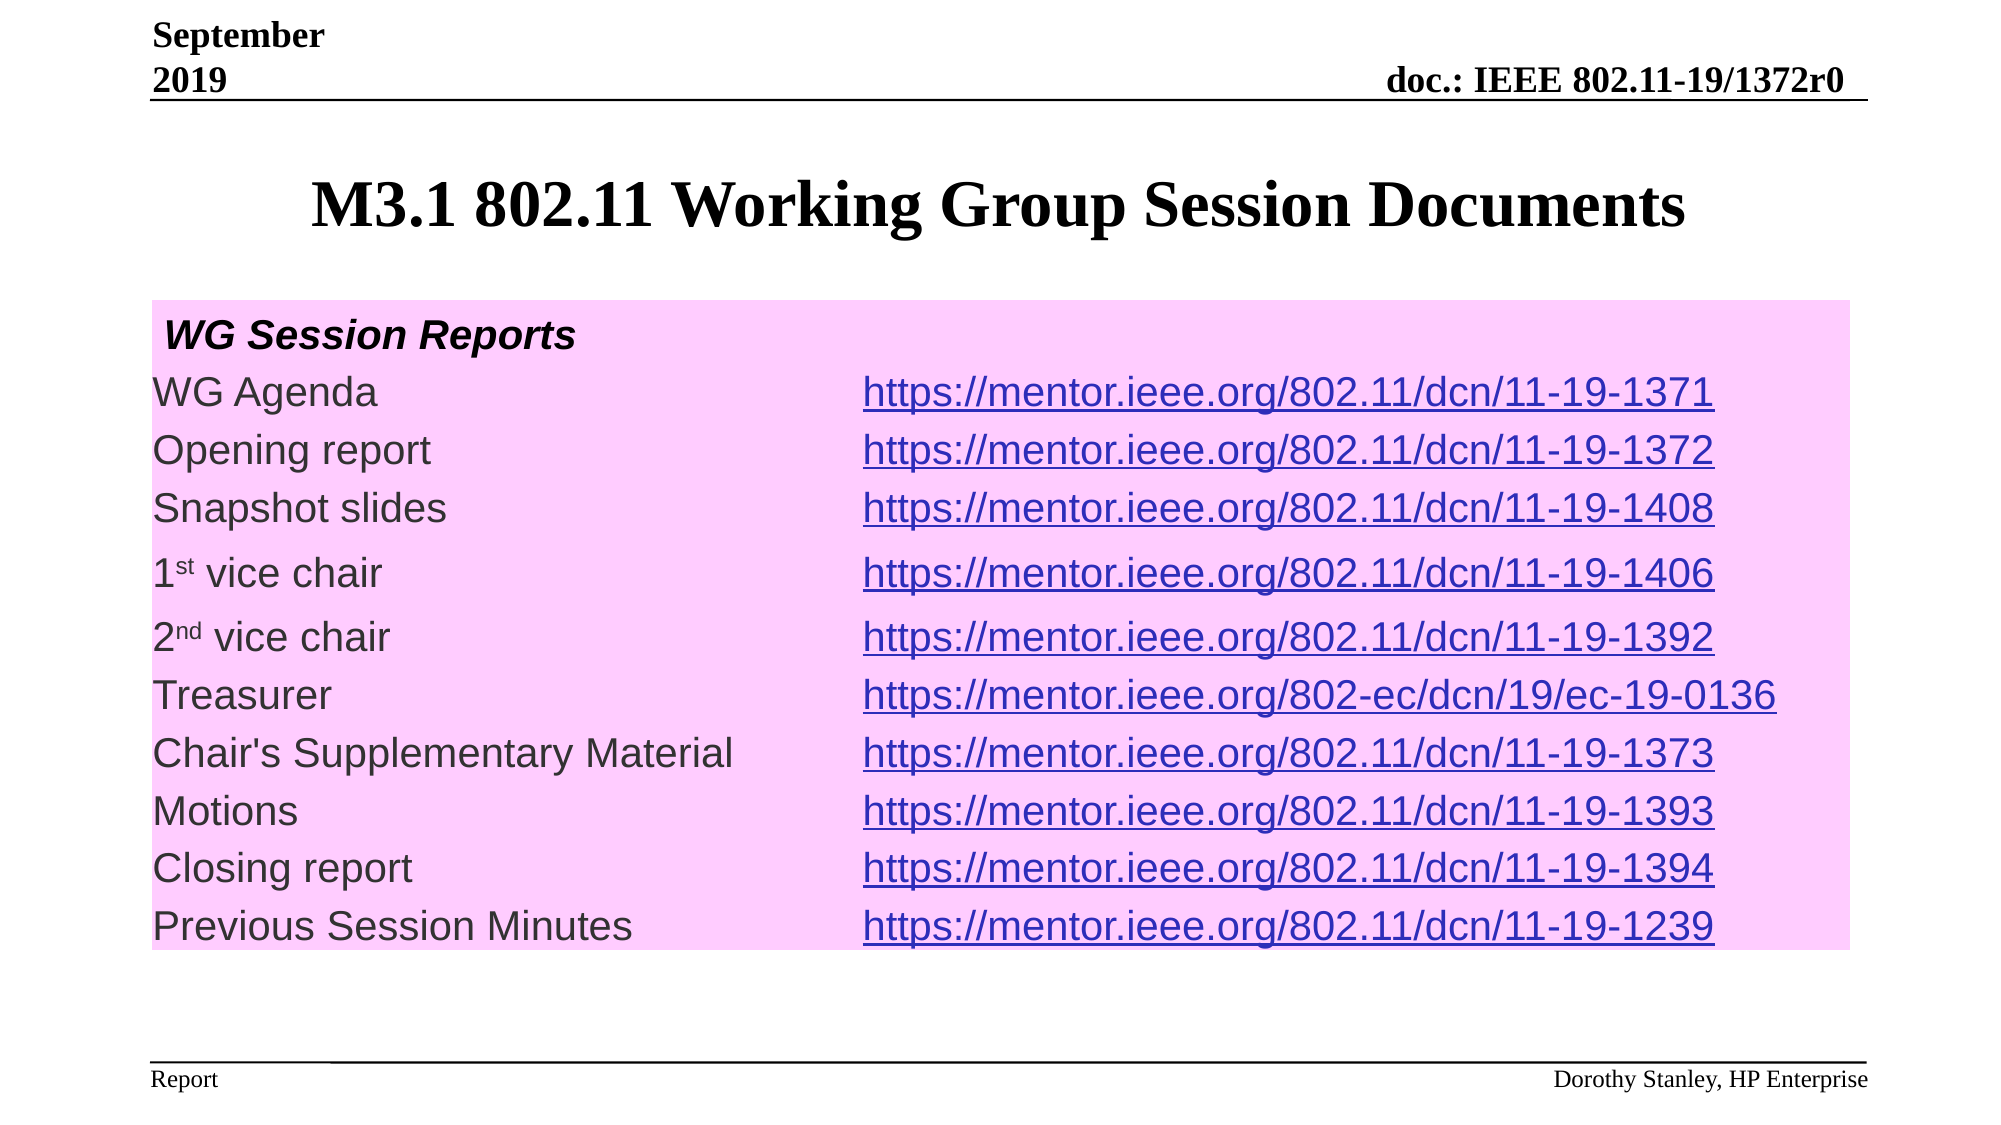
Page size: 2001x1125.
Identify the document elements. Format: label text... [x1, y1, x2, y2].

table_cell Closing report [152, 834, 862, 892]
table_cell https://mentor.ieee.org/802-ec/dcn/19/ec-19-0136 [862, 660, 1850, 718]
table_cell https://mentor.ieee.org/802.11/dcn/11-19-1408 [862, 473, 1850, 531]
table_cell 1st vice chair [152, 531, 862, 596]
table_cell Motions [152, 776, 862, 834]
table_cell https://mentor.ieee.org/802.11/dcn/11-19-1371 [862, 358, 1850, 416]
table_cell Previous Session Minutes [152, 892, 862, 950]
table_cell WG Agenda [152, 358, 862, 416]
table_cell https://mentor.ieee.org/802.11/dcn/11-19-1394 [862, 834, 1850, 892]
table_header WG Session Reports [152, 300, 862, 358]
table_cell Treasurer [152, 660, 862, 718]
table_cell Chair's Supplementary Material [152, 718, 862, 776]
table_cell https://mentor.ieee.org/802.11/dcn/11-19-1239 [862, 892, 1850, 950]
table_cell Opening report [152, 416, 862, 473]
table_cell https://mentor.ieee.org/802.11/dcn/11-19-1373 [862, 718, 1850, 776]
table_cell 2nd vice chair [152, 596, 862, 660]
title M3.1 802.11 Working Group Session Documents [150, 112, 1850, 288]
table_cell https://mentor.ieee.org/802.11/dcn/11-19-1393 [862, 776, 1850, 834]
table_cell https://mentor.ieee.org/802.11/dcn/11-19-1372 [862, 416, 1850, 473]
table_cell Snapshot slides [152, 473, 862, 531]
table_header [862, 300, 1850, 358]
footer Dorothy Stanley, HP Enterprise [1512, 1061, 1869, 1093]
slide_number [152, 54, 406, 101]
table_cell https://mentor.ieee.org/802.11/dcn/11-19-1392 [862, 596, 1850, 660]
table_cell https://mentor.ieee.org/802.11/dcn/11-19-1406 [862, 531, 1850, 596]
